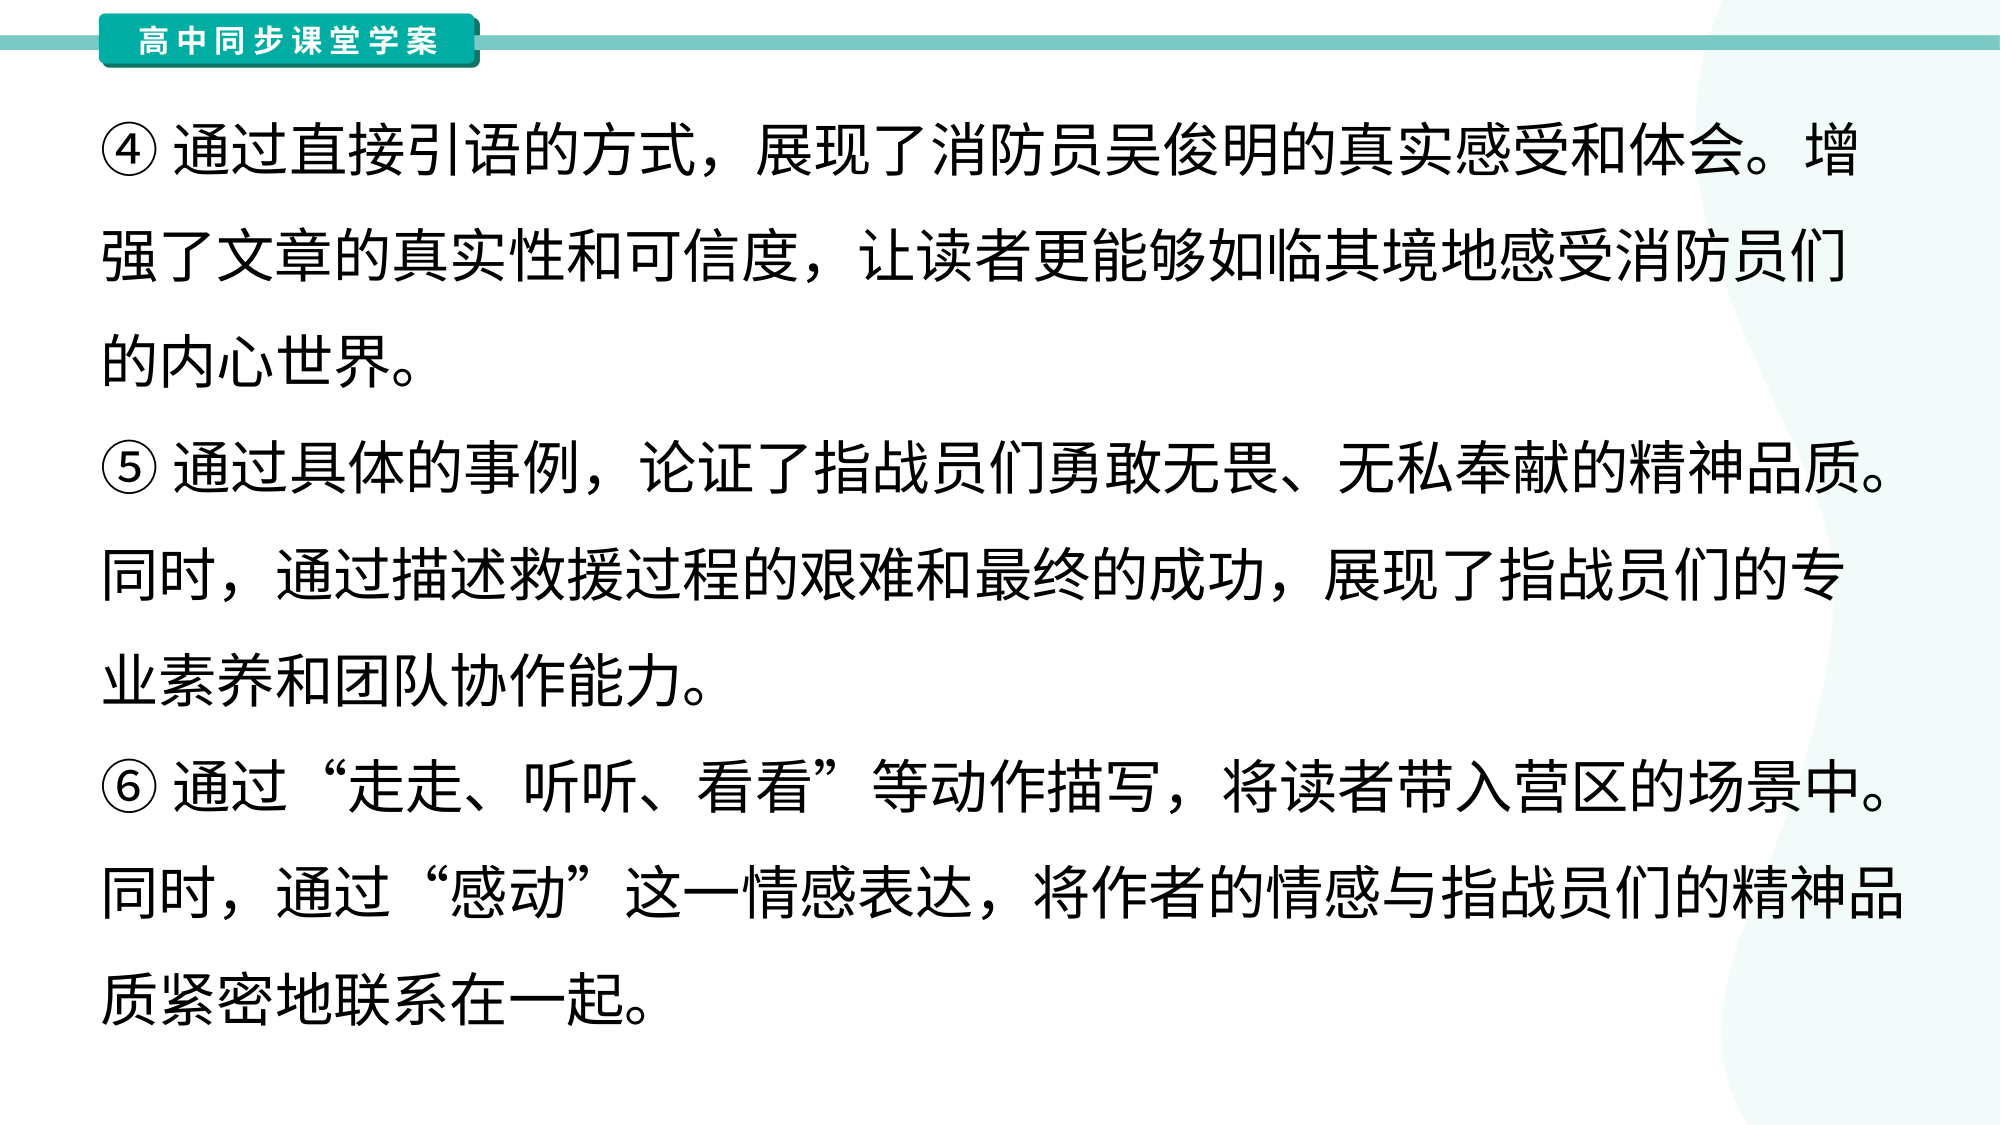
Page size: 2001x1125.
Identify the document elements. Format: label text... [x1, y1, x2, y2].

text_box ④通过直接引语的方式，展现了消防员吴俊明的真实感受和体会。增 强了文章的真实性和可信度，让读者更能够如临其境地感受消防员们 的内心世界。 ⑤通过具体的事例，论证了指战员们勇敢无畏、无私奉献的精神品质。 同时，通过描述救援过程的艰难和最终的成功，展现了指战员们的专 业素养和团队协作能力。 ⑥通过“走走、听听、看看”等动作描写，将读者带入营区的场景中。 同时，通过“感动”这一情感表达，将作者的情感与指战员们的精神品 质紧密地联系在一起。 [100, 76, 1899, 1033]
picture [0, 0, 2000, 1125]
